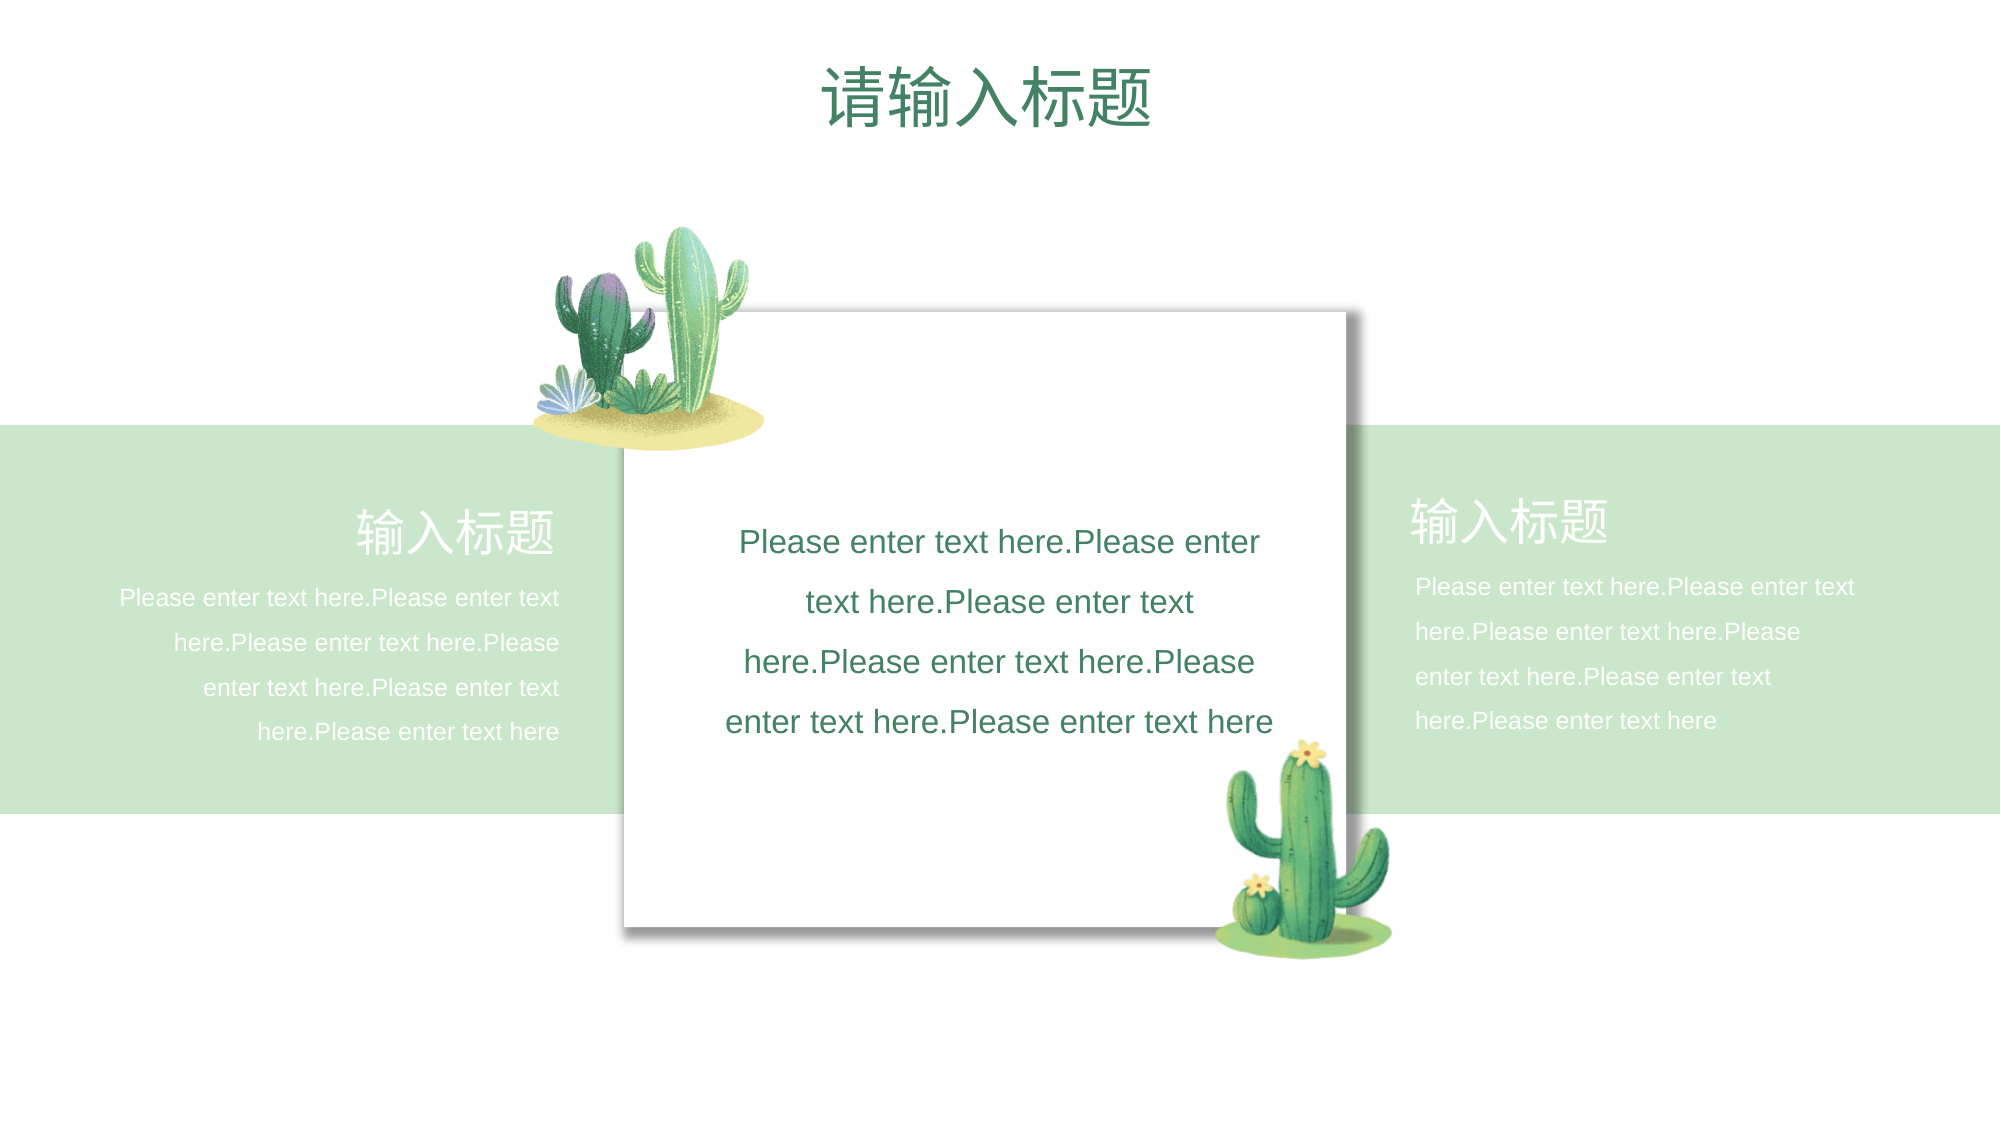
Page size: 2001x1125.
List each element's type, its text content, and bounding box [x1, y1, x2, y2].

text_box [623, 493, 1212, 928]
picture [1212, 729, 1395, 981]
picture [496, 185, 804, 493]
text_box Please enter text here.Please enter text here.Please enter text here.Please enter text here.Please enter text here.Please enter text here [1400, 548, 1875, 743]
text_box Please enter text here.Please enter text here.Please enter text here.Please enter text here.Please enter text here.Please enter text here [100, 558, 576, 754]
text_box 请输入标题 [805, 48, 1169, 143]
text_box [1368, 424, 2000, 815]
text_box [804, 311, 1347, 729]
text_box 输入标题 [1395, 453, 1870, 558]
text_box [0, 424, 616, 815]
text_box Please enter text here.Please enter text here.Please enter text here.Please enter text here.Please enter text here.Please enter text here [707, 492, 1293, 747]
text_box 输入标题 [95, 463, 570, 569]
